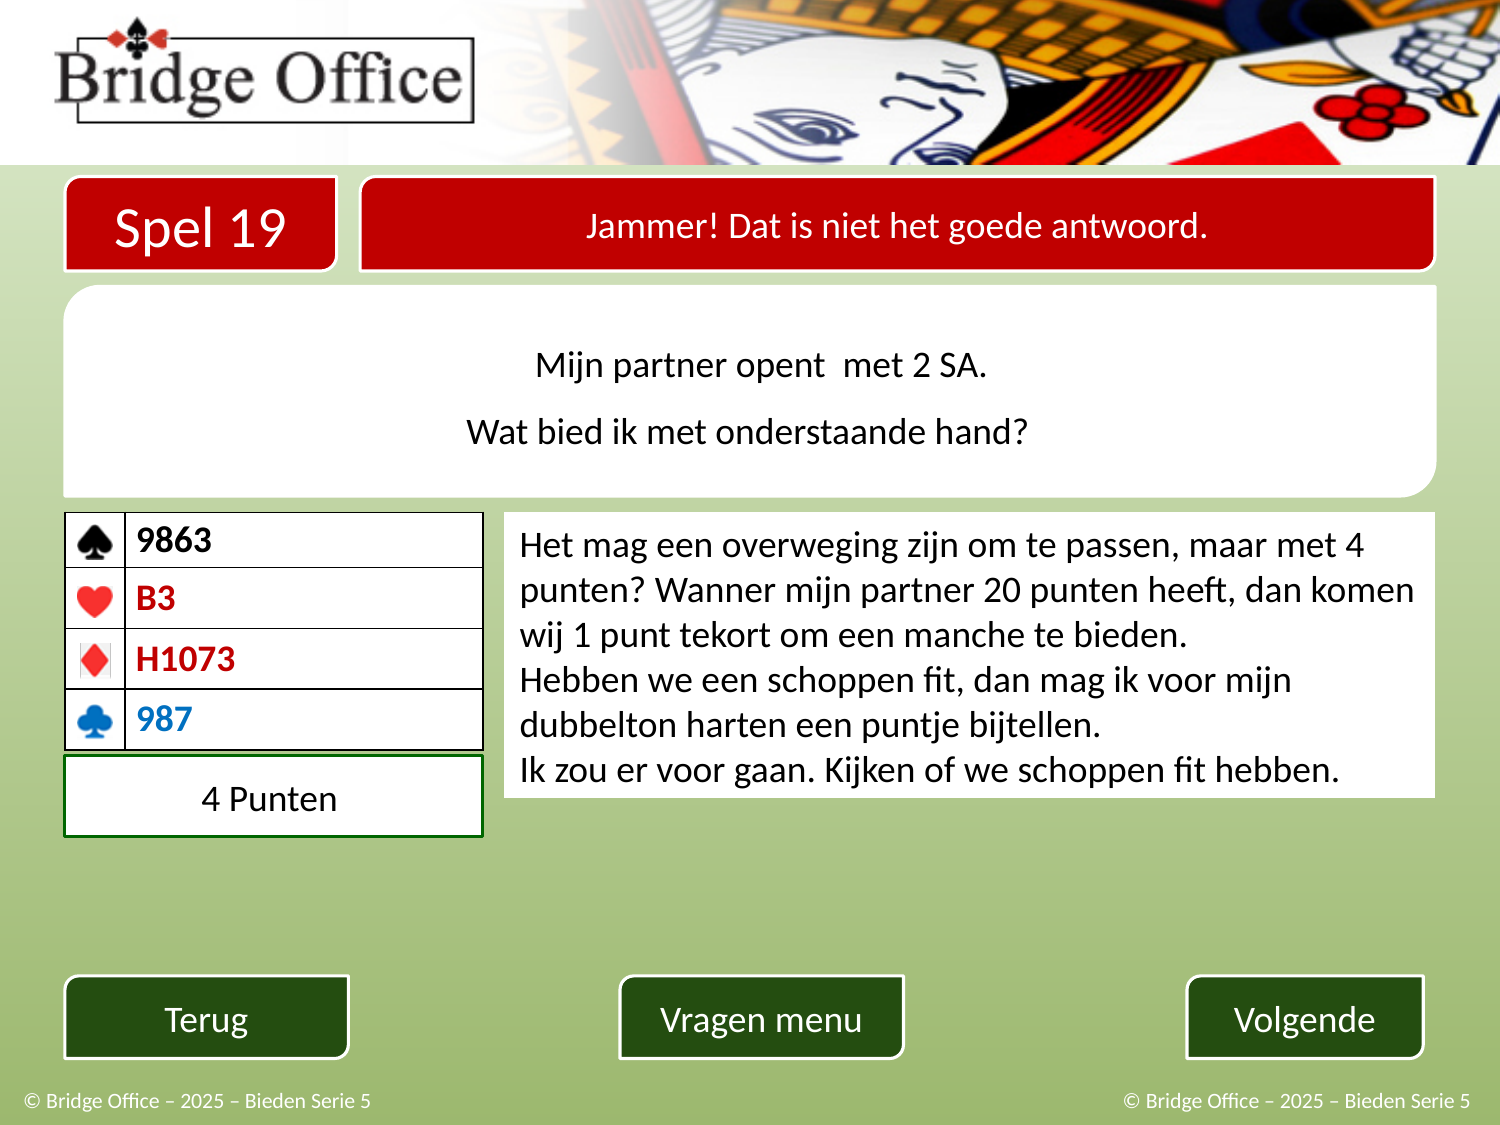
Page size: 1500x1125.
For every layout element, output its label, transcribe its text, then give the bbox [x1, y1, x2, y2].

text_box 4 Punten [63, 754, 484, 838]
table_cell B3 [126, 568, 482, 628]
text_box Vragen menu [618, 974, 906, 1061]
text_box © Bridge Office – 2025 – Bieden Serie 5 [1107, 1079, 1500, 1121]
picture [77, 585, 114, 618]
picture [77, 643, 114, 679]
text_box Mijn partner opent met 2 SA. [508, 332, 1015, 393]
table_cell [66, 629, 124, 688]
text_box Jammer! Dat is niet het goede antwoord. [358, 178, 1437, 273]
table_cell [66, 690, 124, 749]
table_cell H1073 [126, 629, 482, 688]
picture [0, 0, 1500, 166]
text_box Volgende [1185, 974, 1425, 1061]
picture [77, 524, 114, 561]
text_box © Bridge Office – 2025 – Bieden Serie 5 [8, 1079, 393, 1121]
table_cell [66, 568, 124, 628]
picture [77, 703, 114, 740]
table_header 9863 [126, 513, 482, 567]
text_box Terug [63, 974, 350, 1061]
table_cell 987 [126, 690, 482, 749]
text_box Wat bied ik met onderstaande hand? [451, 399, 1072, 460]
text_box [63, 284, 1437, 498]
text_box Spel 19 [63, 178, 339, 273]
text_box Het mag een overweging zijn om te passen, maar met 4 punten? Wanner mijn partner 20 punten heeft, dan komen wij 1 punt tekort om een manche te bieden. Hebben we een schoppen fit, dan mag ik voor mijn dubbelton harten een puntje bijtellen. Ik zou er voor gaan. Kijken of we schoppen fit hebben. [504, 512, 1435, 798]
table_header [66, 513, 124, 567]
